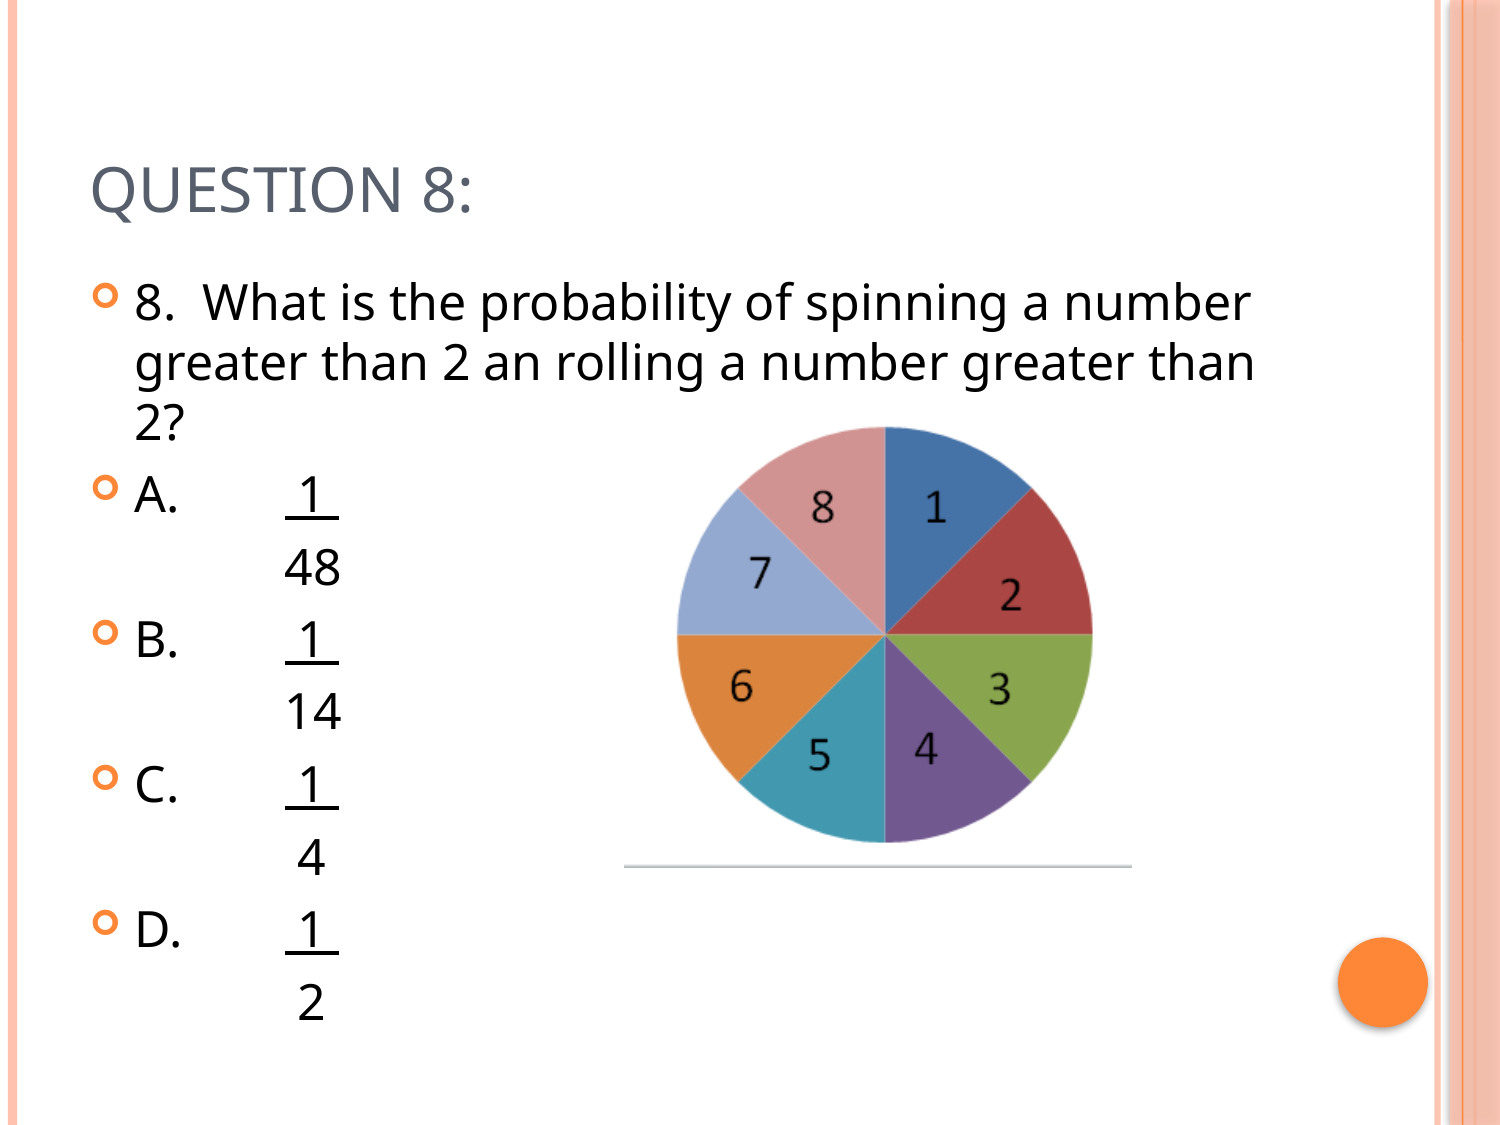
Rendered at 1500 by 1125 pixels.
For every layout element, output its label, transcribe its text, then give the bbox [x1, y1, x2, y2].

list 8. What is the probability of spinning a number greater than 2 an rolling a number greater than 2? A. 1 48 B. 1 14 C. 1 4 D. 1 2 [75, 262, 1300, 1062]
picture [624, 424, 1132, 868]
title Question 8: [75, 45, 1300, 233]
